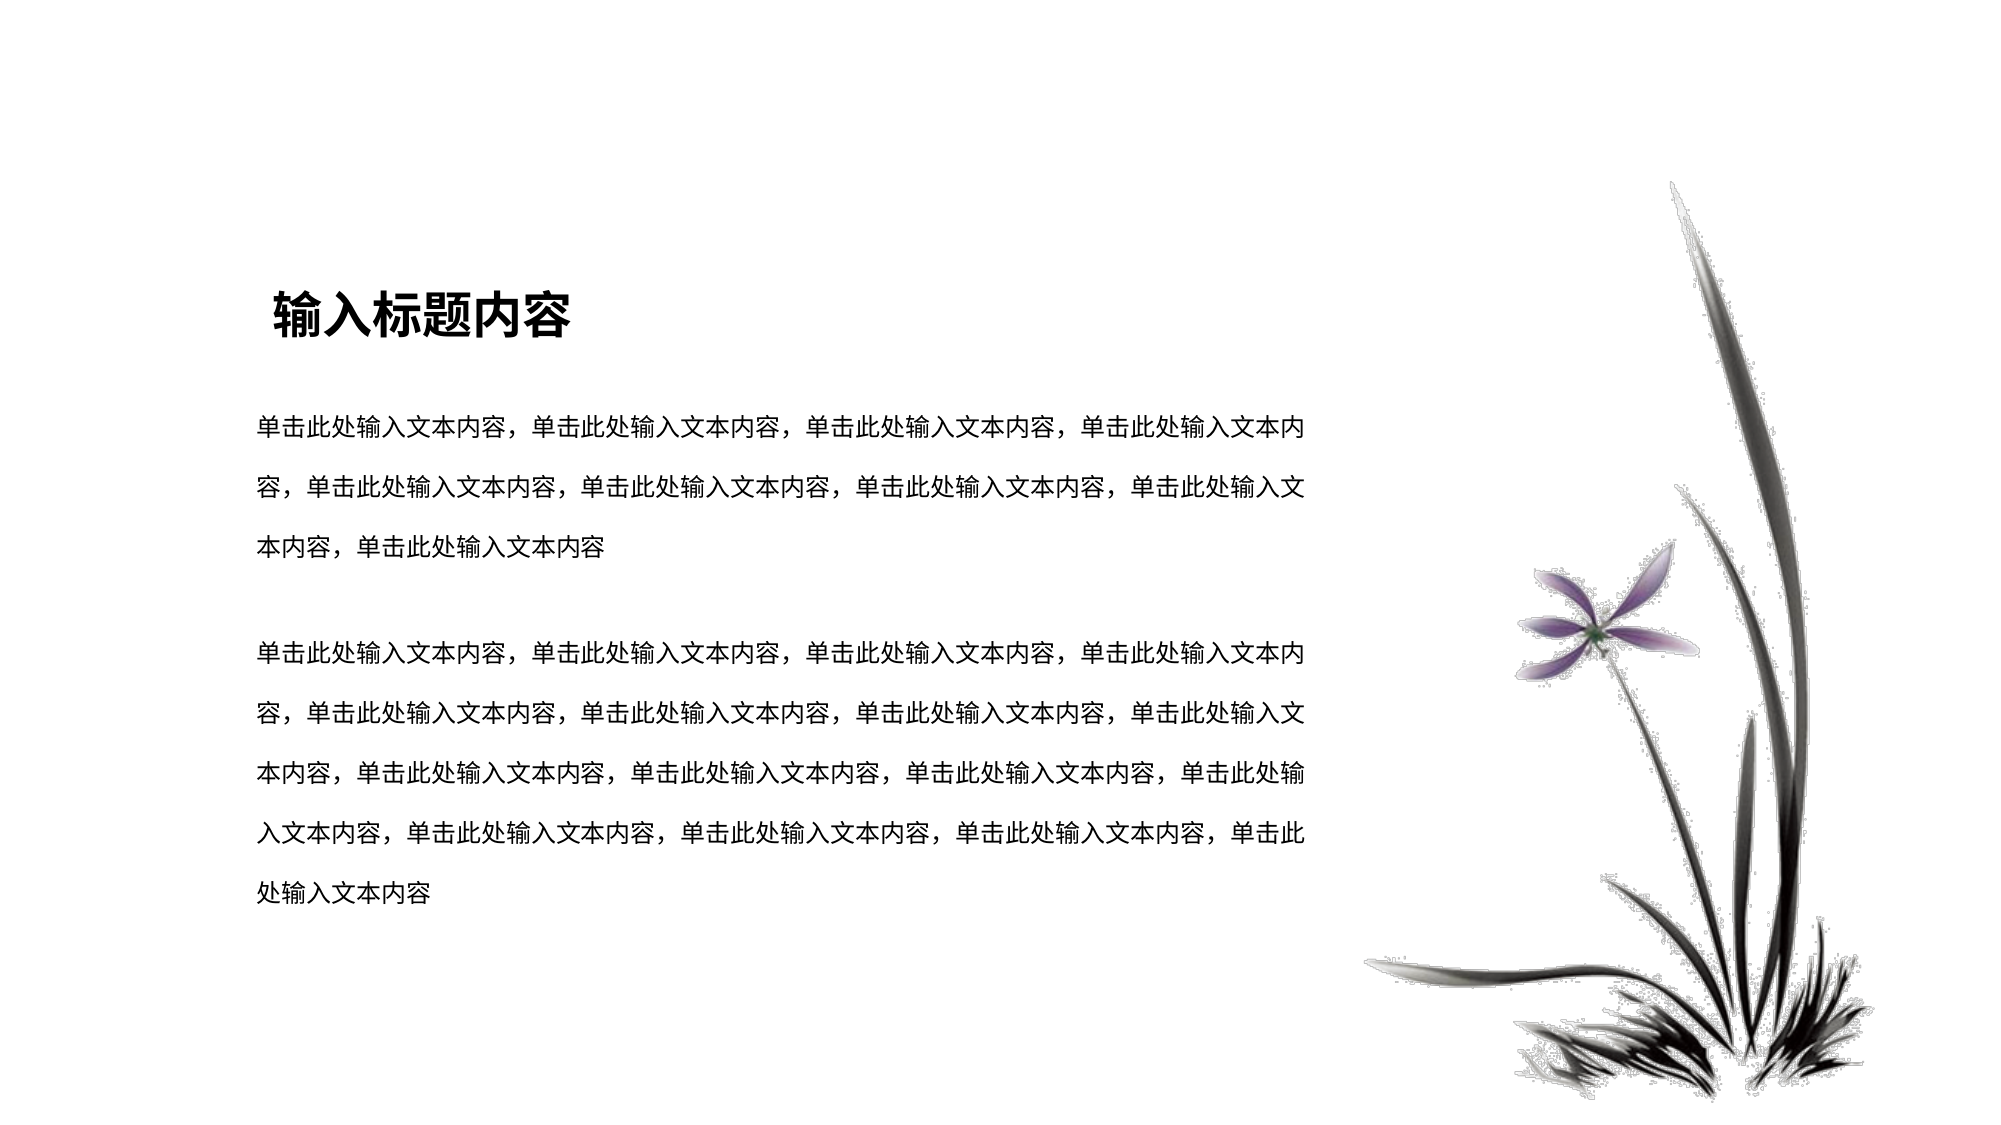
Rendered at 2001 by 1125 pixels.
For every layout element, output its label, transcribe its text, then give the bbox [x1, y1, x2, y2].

text_box 输入标题内容 [257, 276, 651, 352]
text_box 单击此处输入文本内容，单击此处输入文本内容，单击此处输入文本内容，单击此处输入文本内容，单击此处输入文本内容，单击此处输入文本内容，单击此处输入文本内容，单击此处输入文本内容，单击此处输入文本内容，单击此处输入文本内容，单击此处输入文本内容，单击此处输入文本内容，单击此处输入文本内容，单击此处输入文本内容，单击此处输入文本内容，单击此处输入文本内容 [241, 600, 1323, 975]
picture [1323, 149, 1904, 1122]
text_box 单击此处输入文本内容，单击此处输入文本内容，单击此处输入文本内容，单击此处输入文本内容，单击此处输入文本内容，单击此处输入文本内容，单击此处输入文本内容，单击此处输入文本内容，单击此处输入文本内容 [241, 374, 1323, 600]
